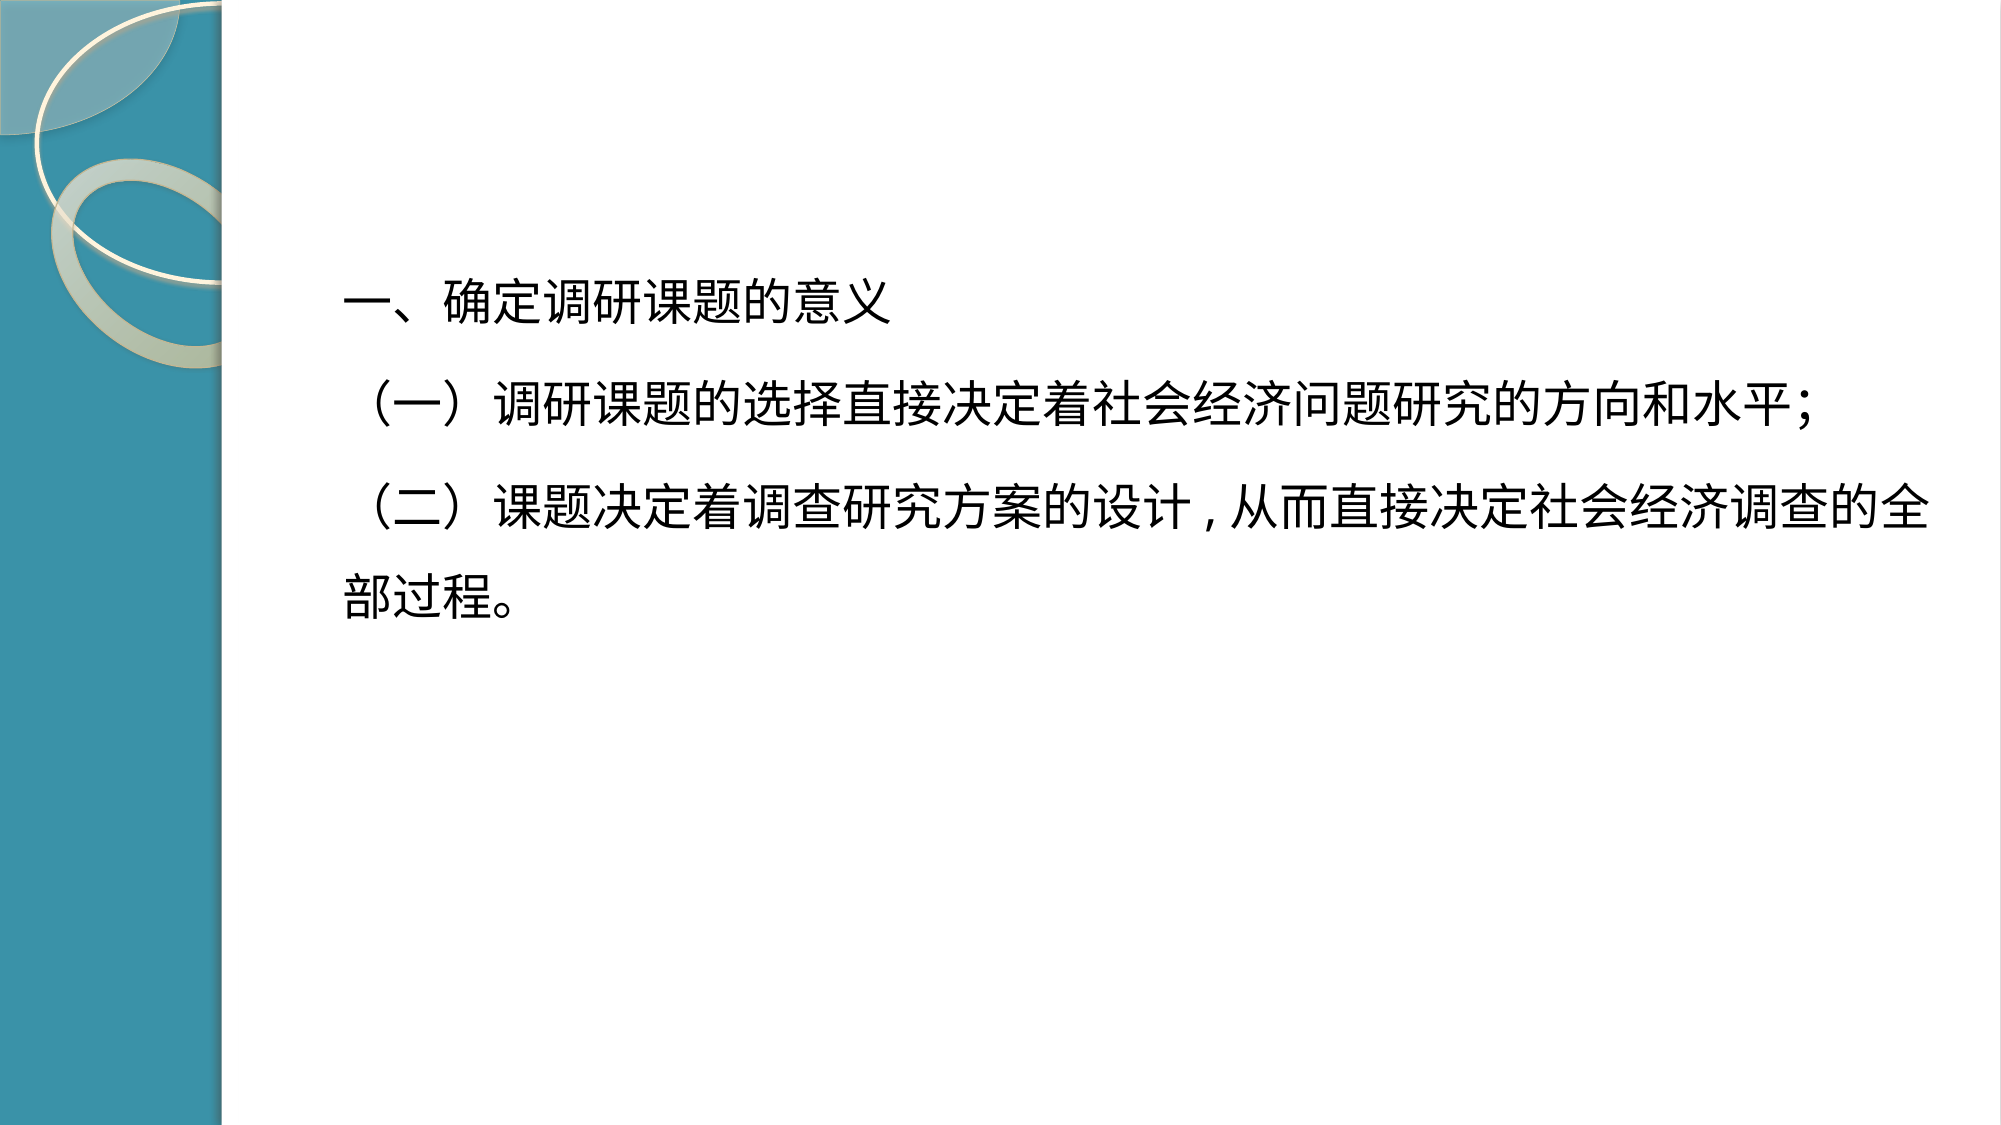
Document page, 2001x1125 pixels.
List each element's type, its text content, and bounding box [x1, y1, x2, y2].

list 一、确定调研课题的意义 （一）调研课题的选择直接决定着社会经济问题研究的方向和水平； （二）课题决定着调查研究方案的设计,从而直接决定社会经济调查的全部过程。 [313, 232, 1954, 1021]
